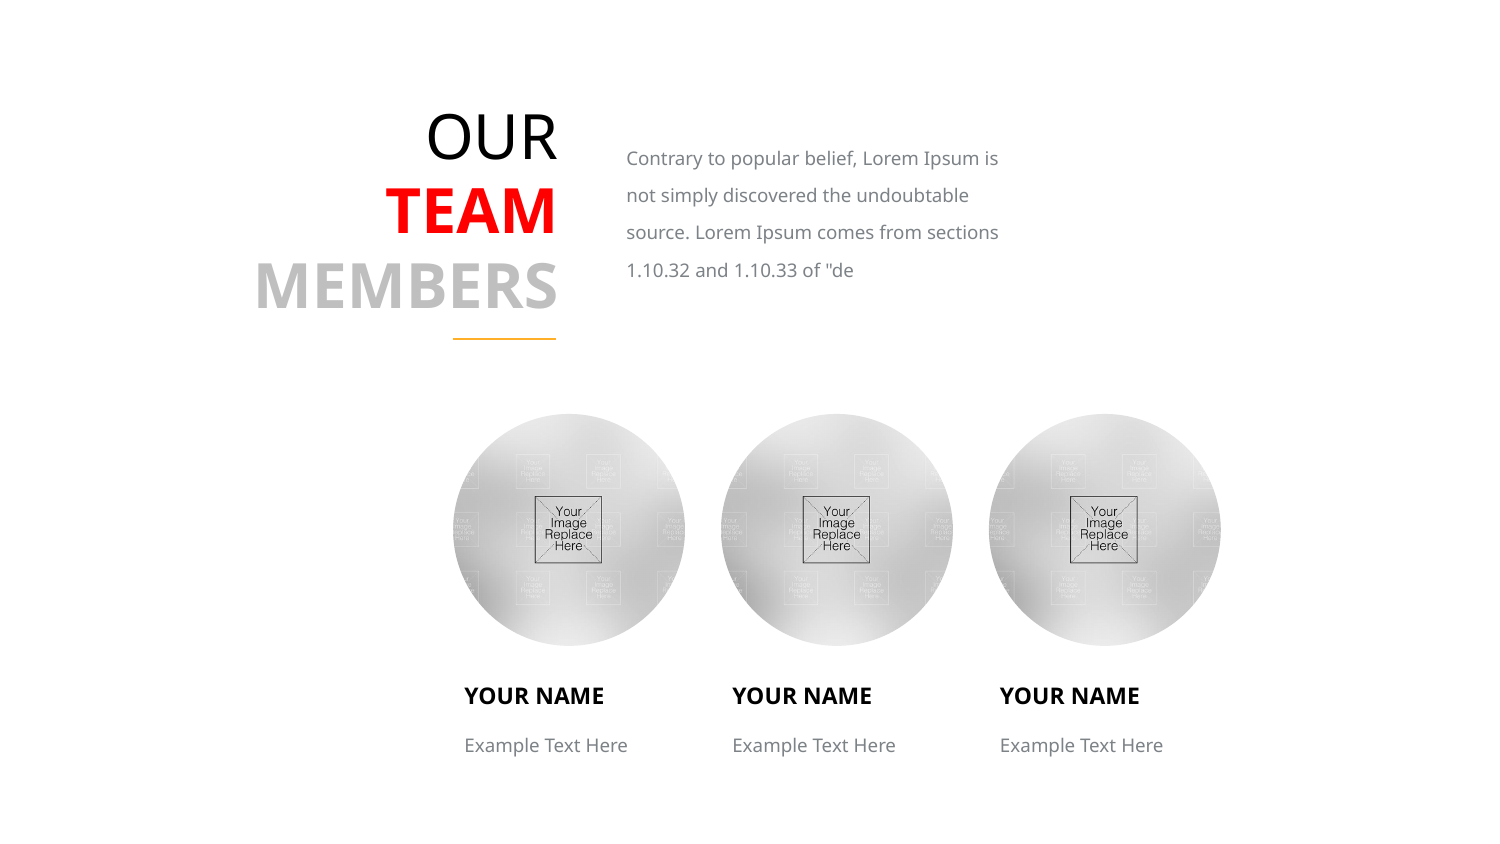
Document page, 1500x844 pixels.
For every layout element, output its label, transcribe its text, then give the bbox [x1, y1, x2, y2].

picture [988, 413, 1221, 647]
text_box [452, 675, 719, 753]
picture [452, 413, 686, 647]
text_box OUR TEAM MEMBERS [168, 91, 570, 292]
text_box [988, 675, 1284, 753]
text_box Contrary to popular belief, Lorem Ipsum is not simply discovered the undoubtable source. Lorem Ipsum comes from sections 1.10.32 and 1.10.33 of "de [615, 126, 1017, 292]
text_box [720, 675, 987, 753]
picture [720, 413, 954, 647]
